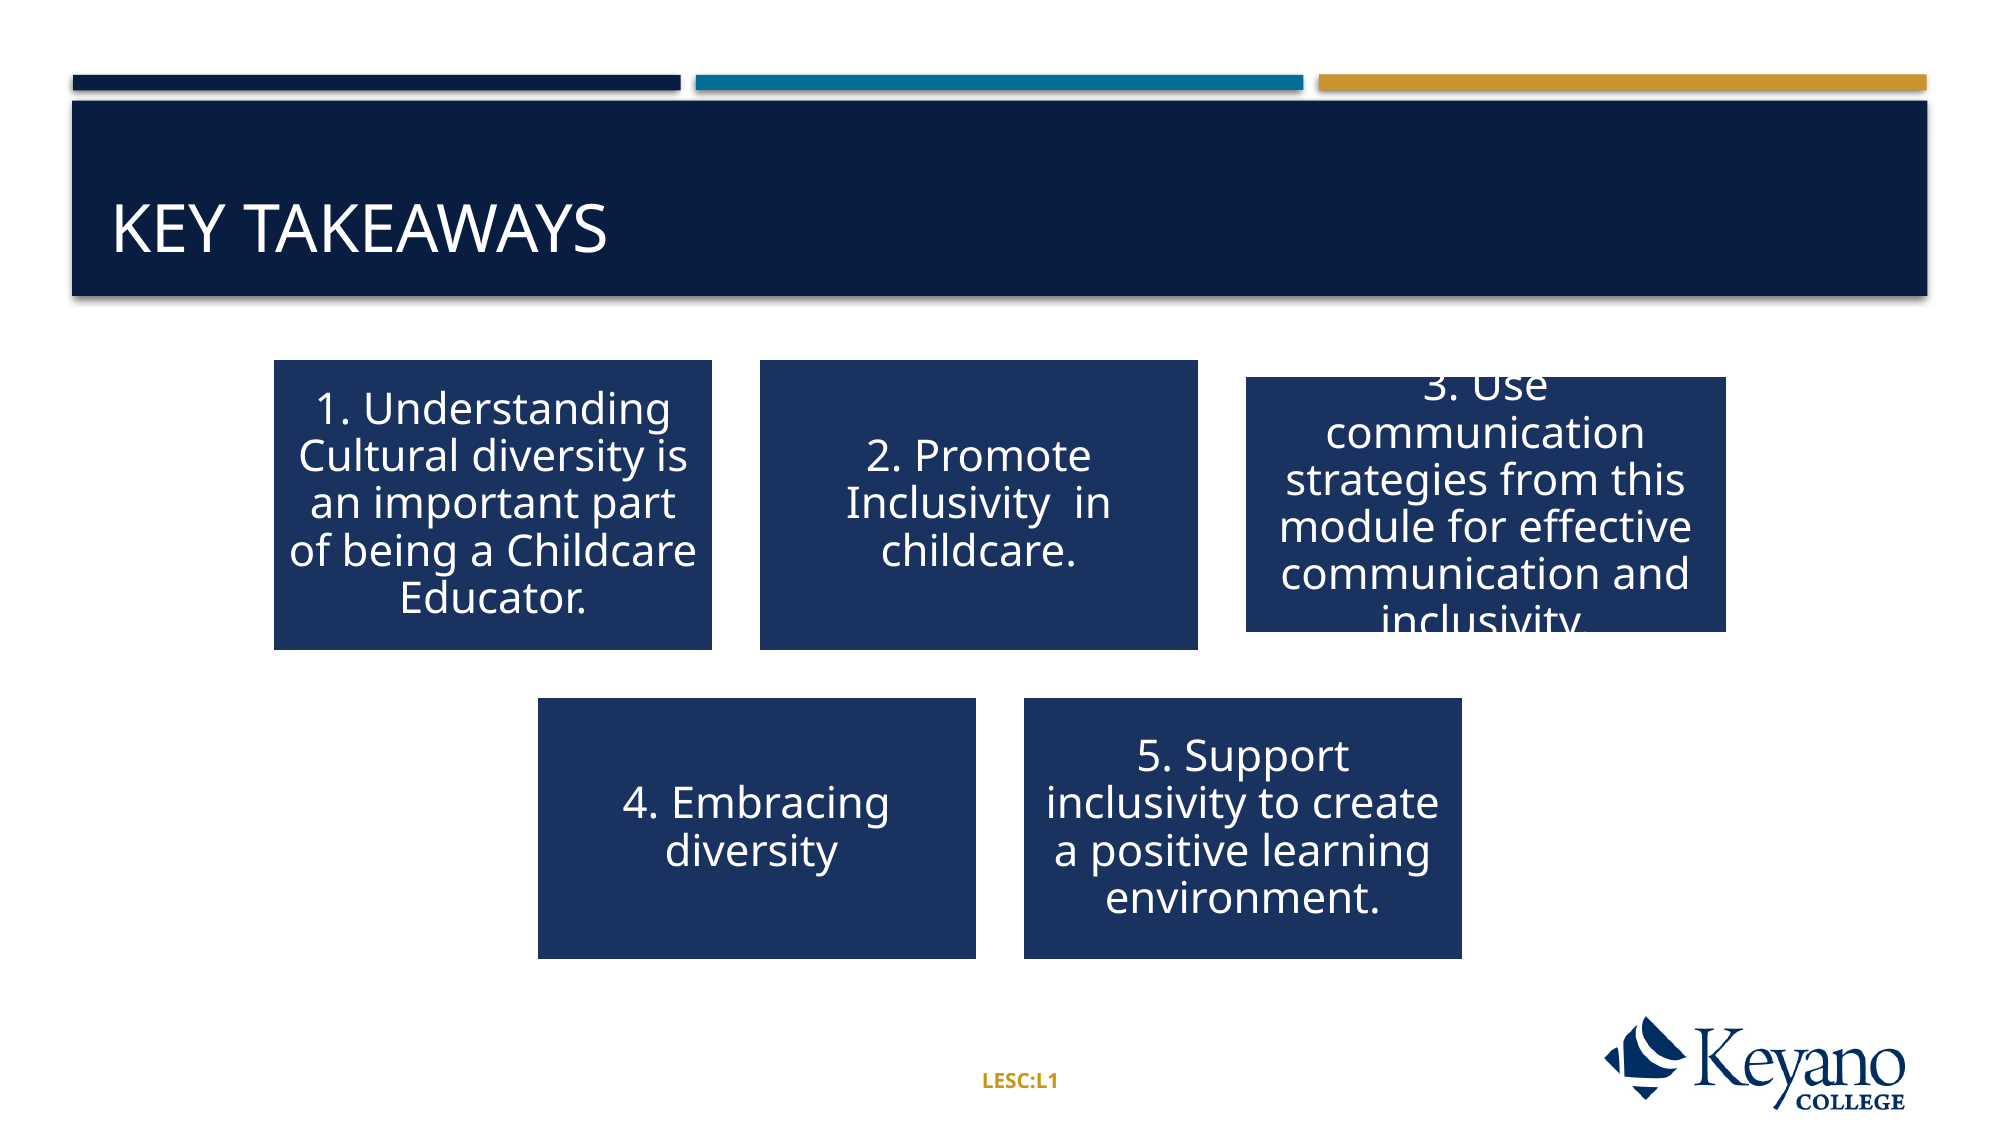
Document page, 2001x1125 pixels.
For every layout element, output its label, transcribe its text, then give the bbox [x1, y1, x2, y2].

footer LESC:L1 [800, 1050, 1241, 1110]
picture [1604, 1016, 1905, 1110]
title Key Takeaways [95, 123, 1905, 274]
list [94, 357, 1906, 962]
